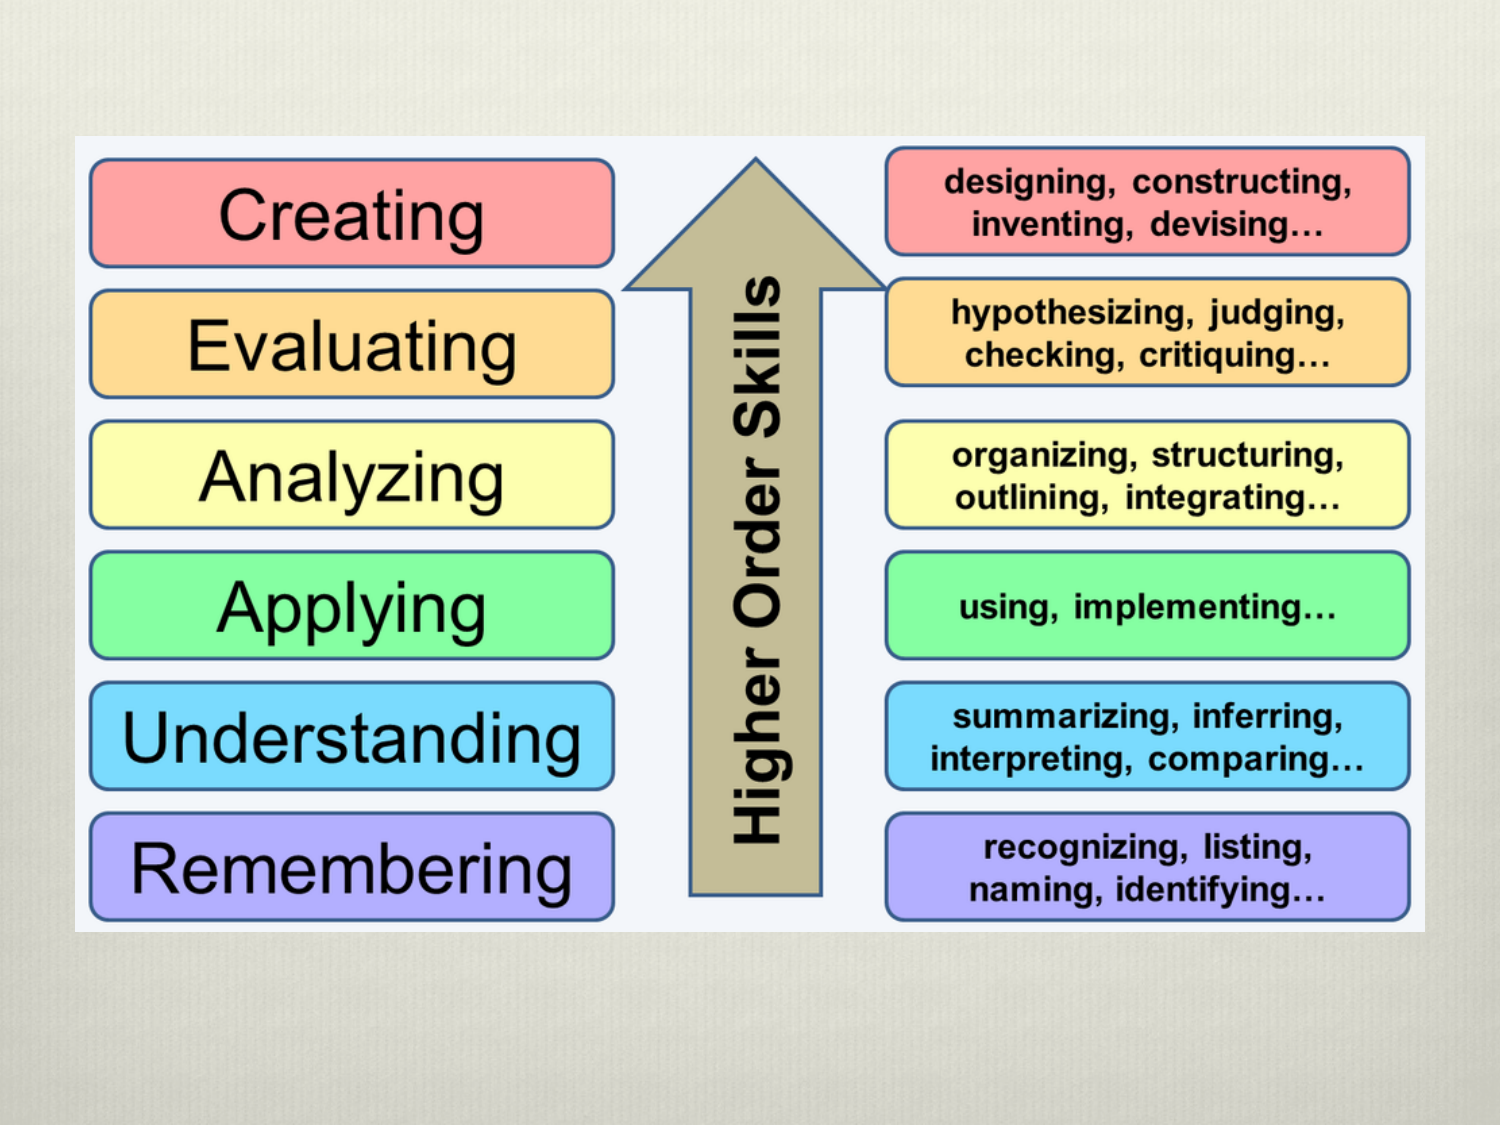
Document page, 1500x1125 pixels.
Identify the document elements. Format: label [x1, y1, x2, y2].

list [73, 62, 1426, 1006]
